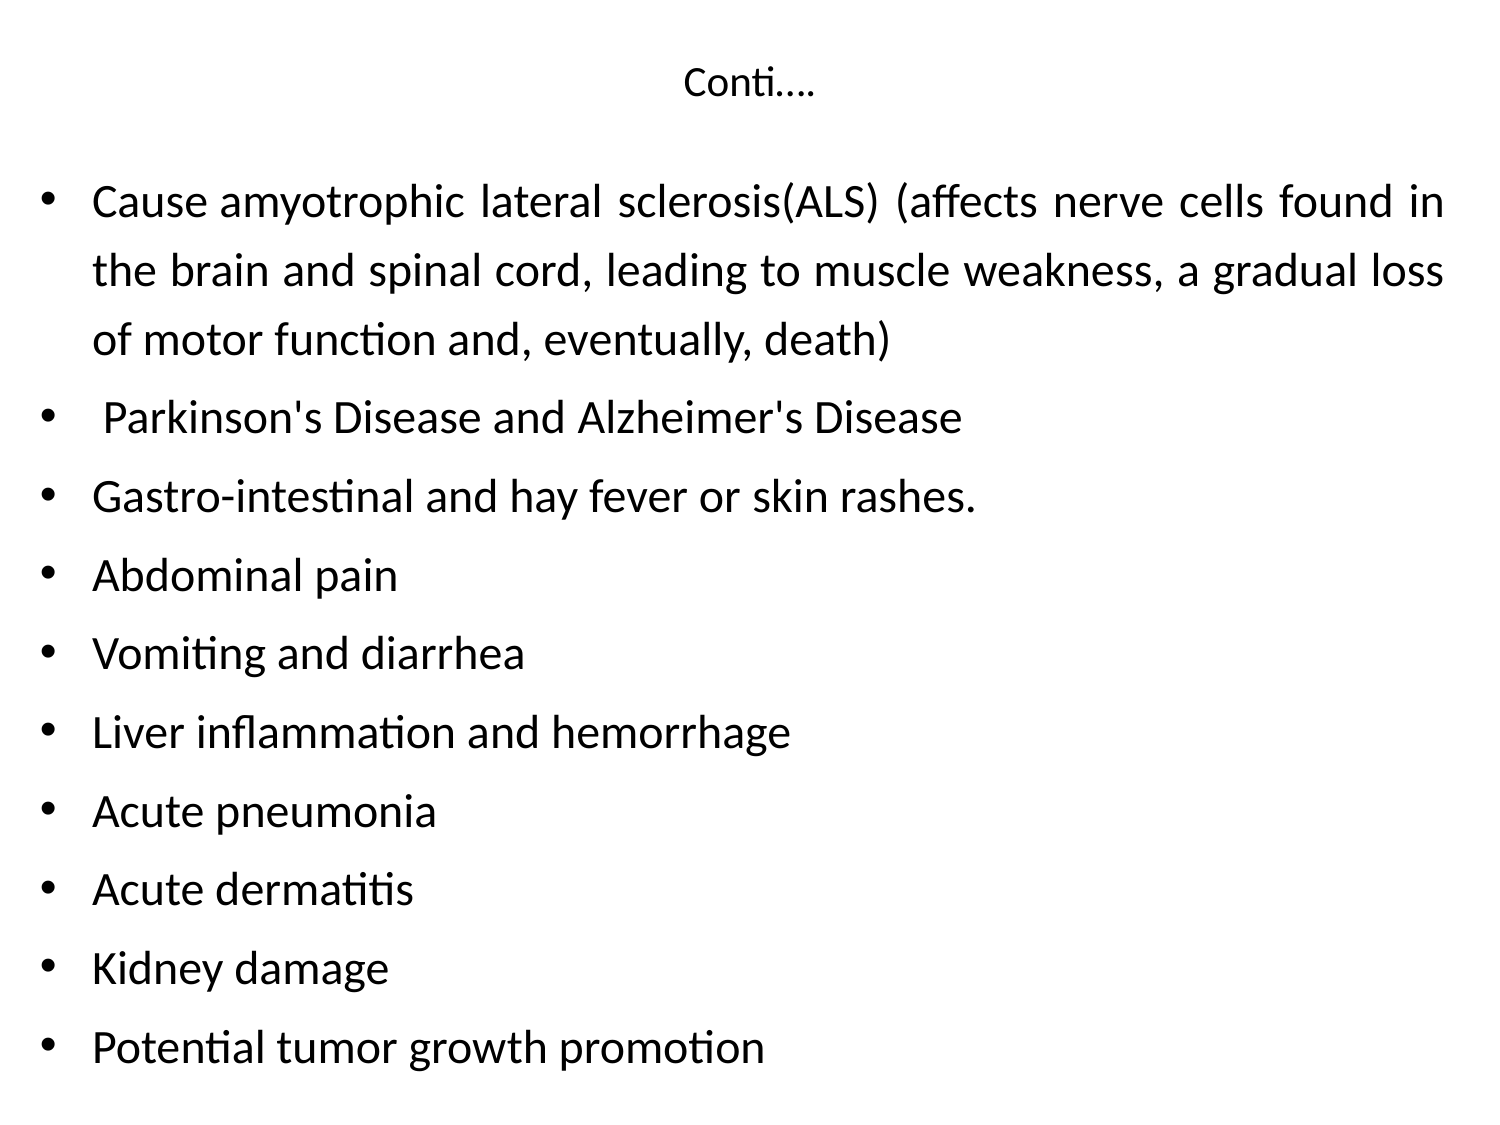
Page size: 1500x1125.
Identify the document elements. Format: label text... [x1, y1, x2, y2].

title Conti…. [75, 45, 1425, 113]
list Cause amyotrophic lateral sclerosis(ALS) (affects nerve cells found in the brain and spinal cord, leading to muscle weakness, a gradual loss of motor function and, eventually, death) Parkinson's Disease and Alzheimer's Disease Gastro-intestinal and hay fever or skin rashes. Abdominal pain Vomiting and diarrhea Liver inflammation and hemorrhage Acute pneumonia Acute dermatitis Kidney damage Potential tumor growth promotion [24, 149, 1463, 1088]
